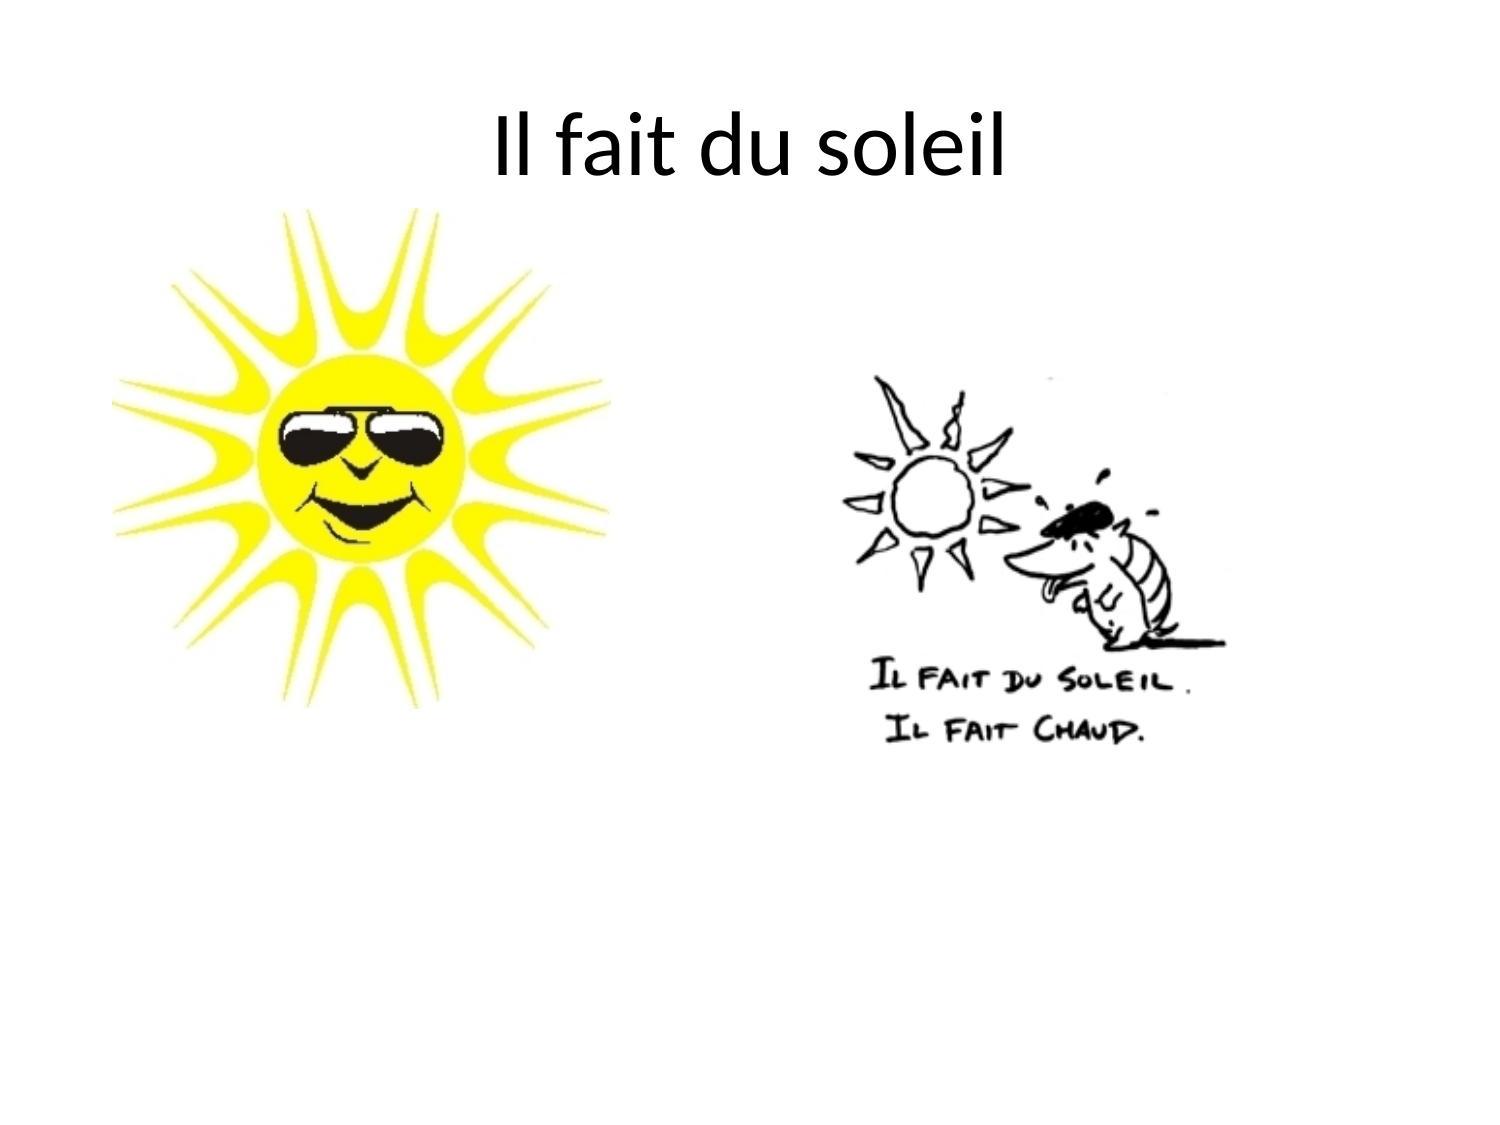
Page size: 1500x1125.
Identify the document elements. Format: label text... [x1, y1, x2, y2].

picture [111, 207, 611, 709]
picture [832, 361, 1235, 764]
title Il fait du soleil [75, 45, 1425, 233]
